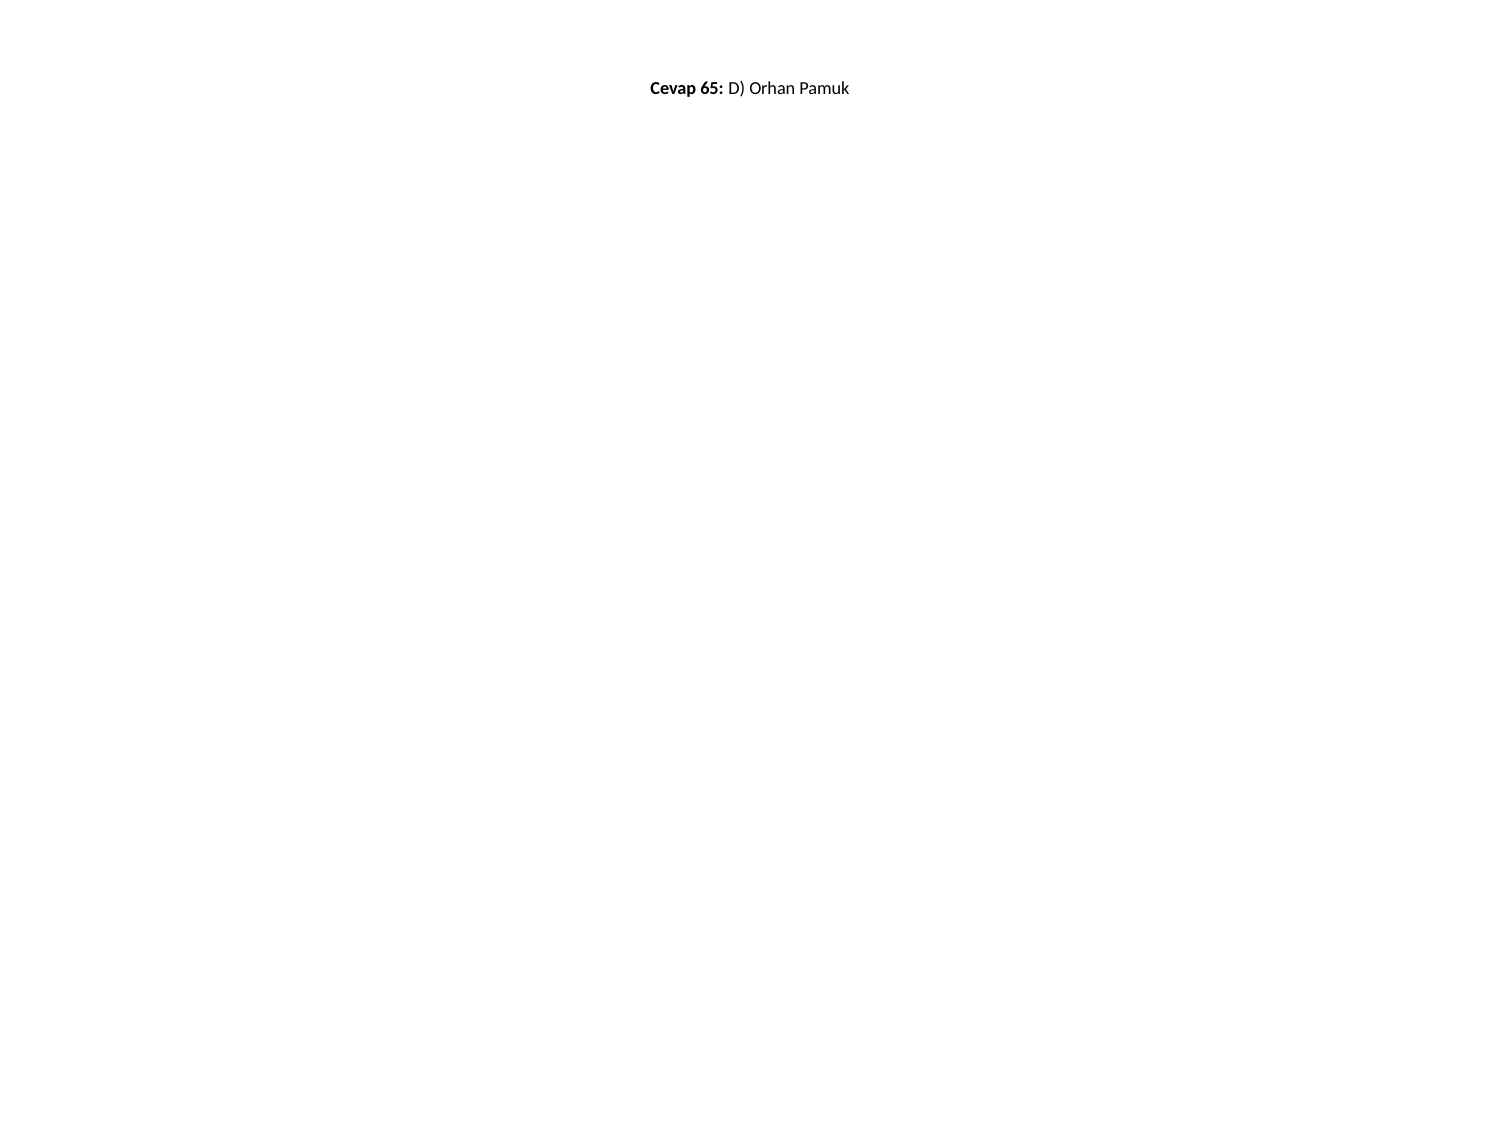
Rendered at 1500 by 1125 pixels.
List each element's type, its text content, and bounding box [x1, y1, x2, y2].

title Cevap 65: D) Orhan Pamuk [75, 45, 1425, 129]
